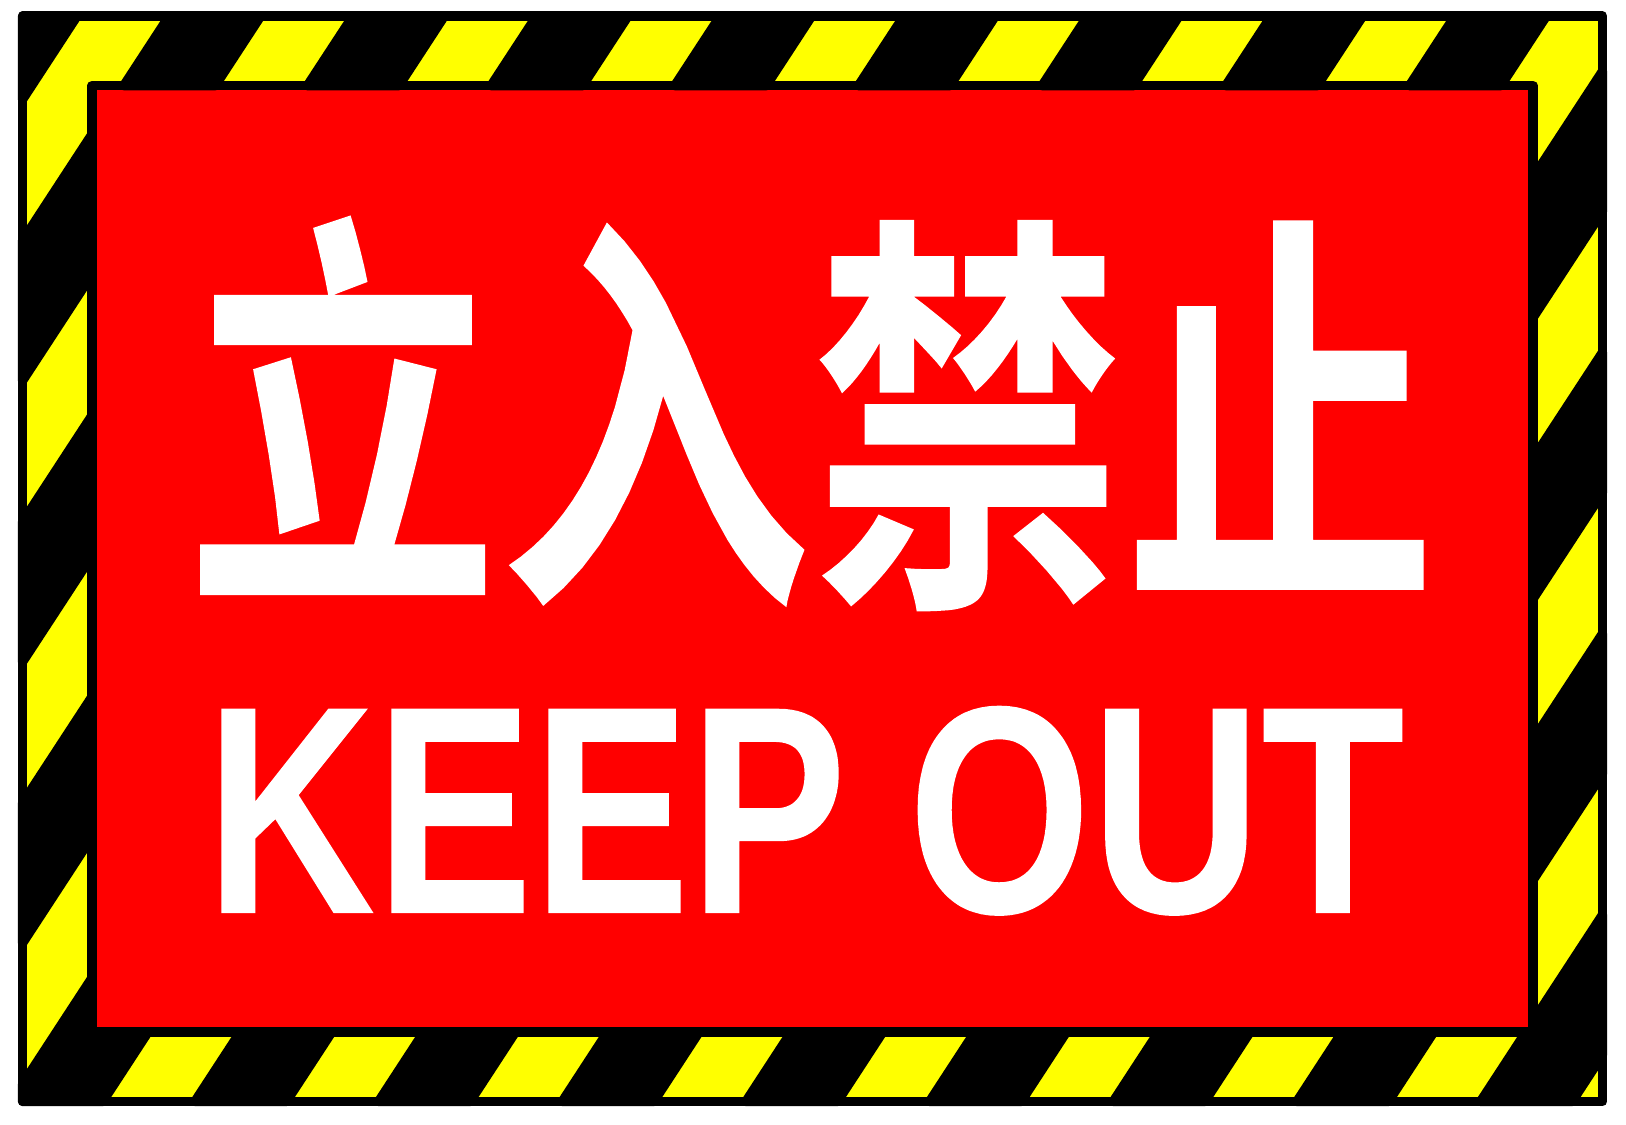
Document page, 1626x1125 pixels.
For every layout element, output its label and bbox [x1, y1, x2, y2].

text_box [22, 134, 93, 381]
text_box [858, 16, 996, 86]
text_box [287, 1031, 423, 1102]
text_box [1532, 352, 1603, 599]
text_box [104, 1031, 240, 1102]
text_box [1206, 1031, 1342, 1102]
text_box [1409, 16, 1547, 86]
text_box [22, 556, 93, 802]
text_box [216, 16, 352, 86]
text_box [951, 16, 1086, 86]
text_box [22, 275, 93, 521]
text_box [1318, 16, 1454, 86]
text_box [1042, 16, 1179, 86]
text_box [1113, 1031, 1251, 1102]
text_box [1134, 16, 1270, 86]
text_box [929, 1031, 1067, 1102]
text_box [655, 1031, 791, 1102]
text_box [562, 1031, 700, 1102]
text_box [838, 1031, 974, 1102]
text_box [1532, 775, 1603, 1021]
text_box [22, 16, 77, 100]
text_box [123, 16, 261, 86]
text_box [491, 16, 628, 86]
text_box [674, 16, 812, 86]
text_box [195, 1031, 332, 1102]
text_box [378, 1031, 516, 1102]
text_box [1225, 16, 1363, 86]
text_box [1502, 16, 1603, 177]
text_box [1532, 494, 1603, 740]
text_box [307, 16, 445, 86]
text_box [1532, 213, 1603, 458]
text_box [1573, 1056, 1603, 1102]
text_box [22, 977, 149, 1102]
text_box [767, 16, 903, 86]
text_box [22, 696, 93, 944]
text_box [400, 16, 535, 86]
text_box [22, 837, 93, 1083]
text_box [471, 1031, 607, 1102]
text_box [1389, 1031, 1525, 1102]
text_box [583, 16, 719, 86]
text_box [22, 16, 168, 239]
text_box [745, 1031, 883, 1102]
text_box [22, 415, 93, 662]
text_box [1532, 71, 1603, 318]
text_box [1296, 1031, 1434, 1102]
text_box [93, 86, 1532, 1031]
text_box [1532, 633, 1603, 881]
text_box [1022, 1031, 1158, 1102]
text_box [1480, 914, 1603, 1102]
